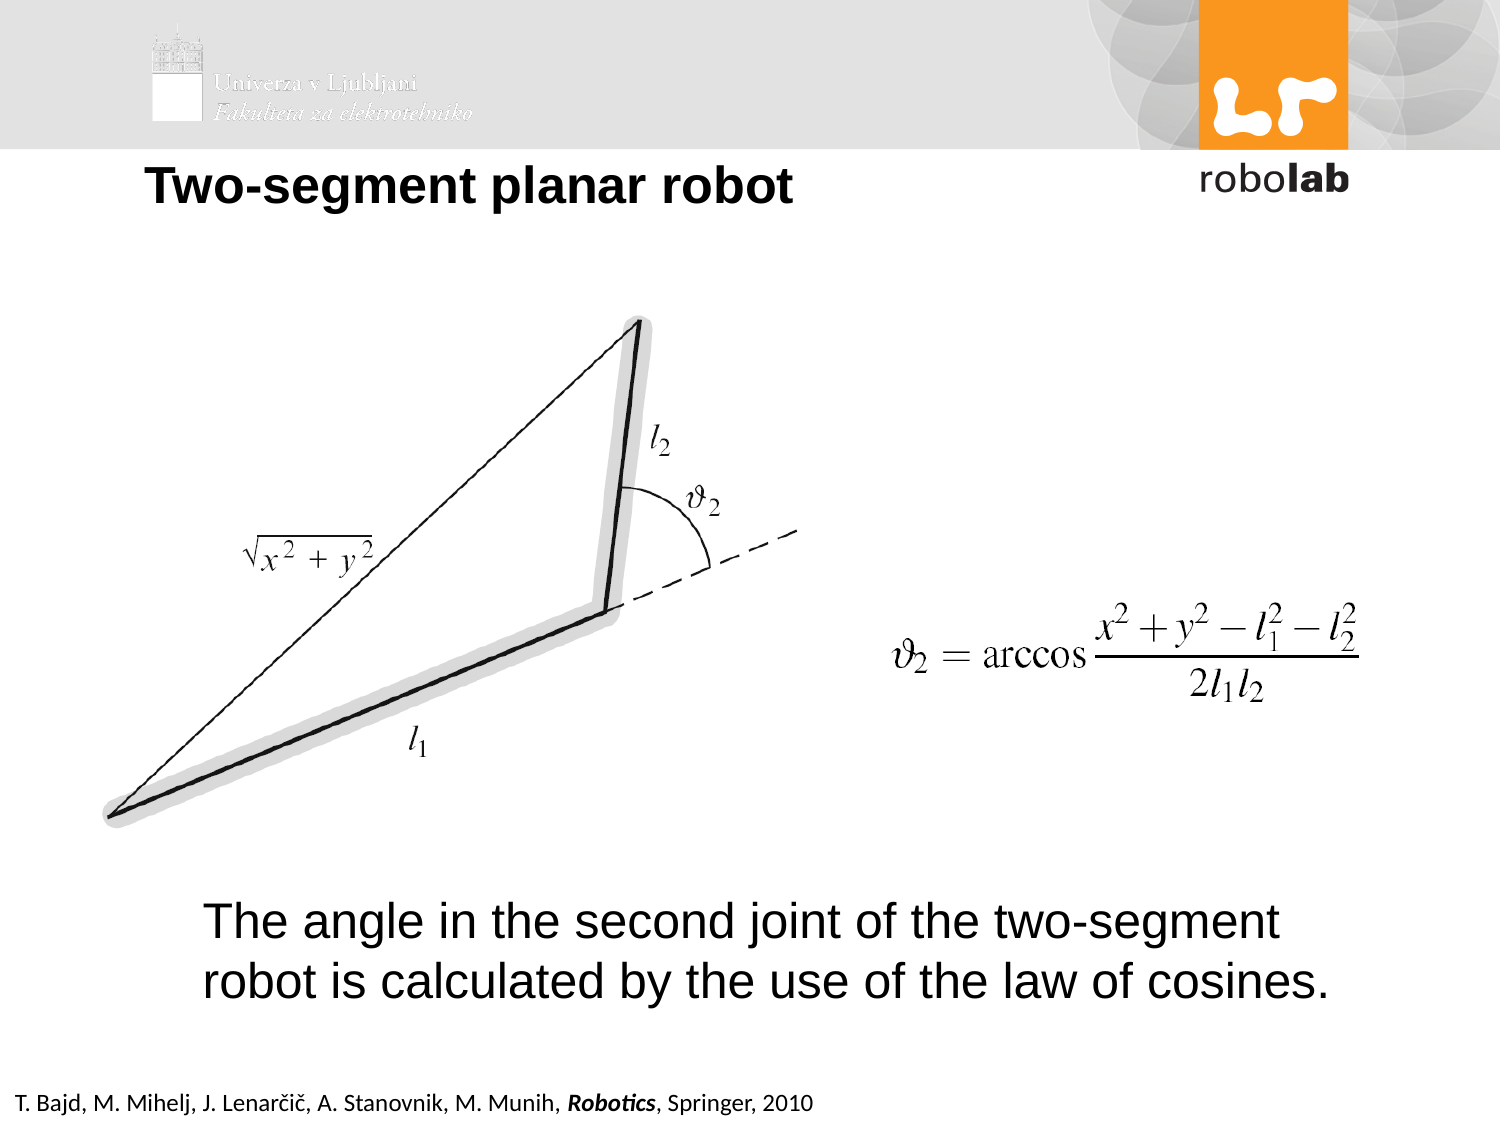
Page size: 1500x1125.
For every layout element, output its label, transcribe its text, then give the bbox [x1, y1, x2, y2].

title Two-segment planar robot [129, 94, 1311, 272]
picture [152, 23, 472, 94]
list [88, 290, 827, 835]
picture [879, 583, 1365, 717]
picture [998, 0, 1500, 196]
text_box The angle in the second joint of the two-segment robot is calculated by the use of the law of cosines. [188, 881, 1370, 1017]
